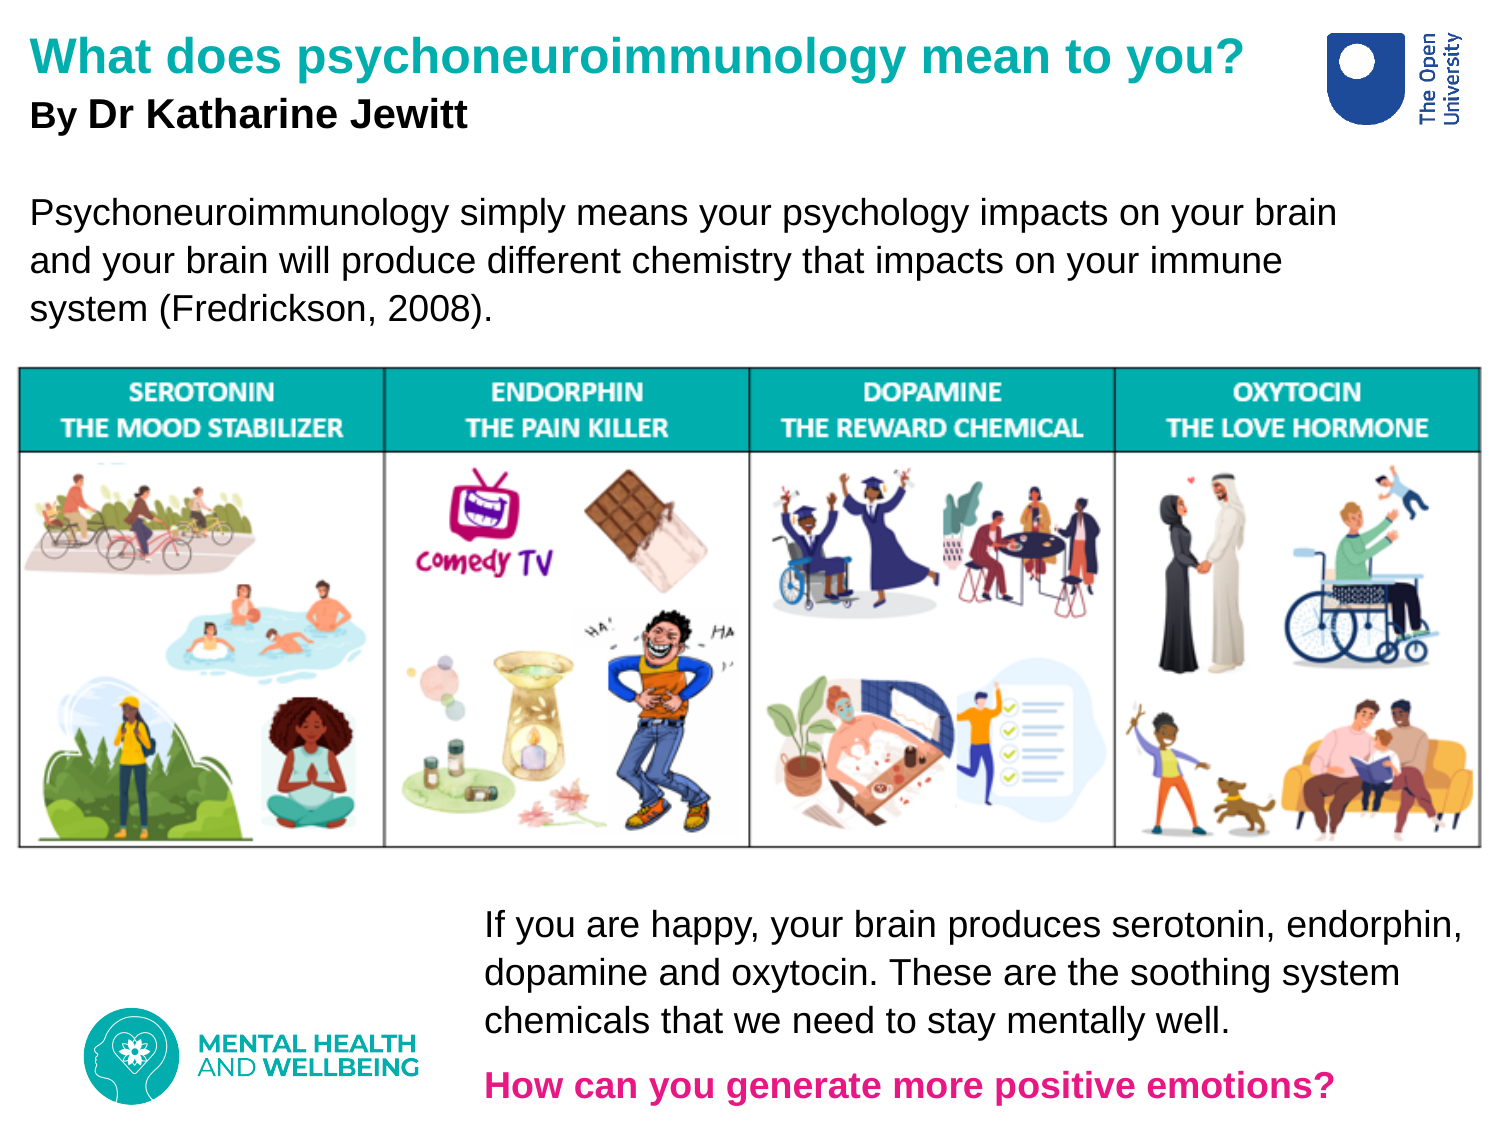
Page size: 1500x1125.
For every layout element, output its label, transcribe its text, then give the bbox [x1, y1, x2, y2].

picture [1403, 32, 1462, 125]
picture [14, 364, 1487, 855]
text_box If you are happy, your brain produces serotonin, endorphin, dopamine and oxytocin. These are the soothing system chemicals that we need to stay mentally well. How can you generate more positive emotions? [469, 889, 1500, 1114]
text_box What does psychoneuroimmunology mean to you? By Dr Katharine Jewitt Psychoneuroimmunology simply means your psychology impacts on your brain and your brain will produce different chemistry that impacts on your immune system (Fredrickson, 2008). [14, 11, 1403, 364]
text_box What does psychoneuroimmunology mean to you? By Dr Katharine Jewitt Psychoneuroimmunology simply means your psychology impacts on your brain and your brain will produce different chemistry that impacts on your immune system (Fredrickson, 2008). [14, 855, 1403, 1074]
picture [71, 1074, 440, 1108]
